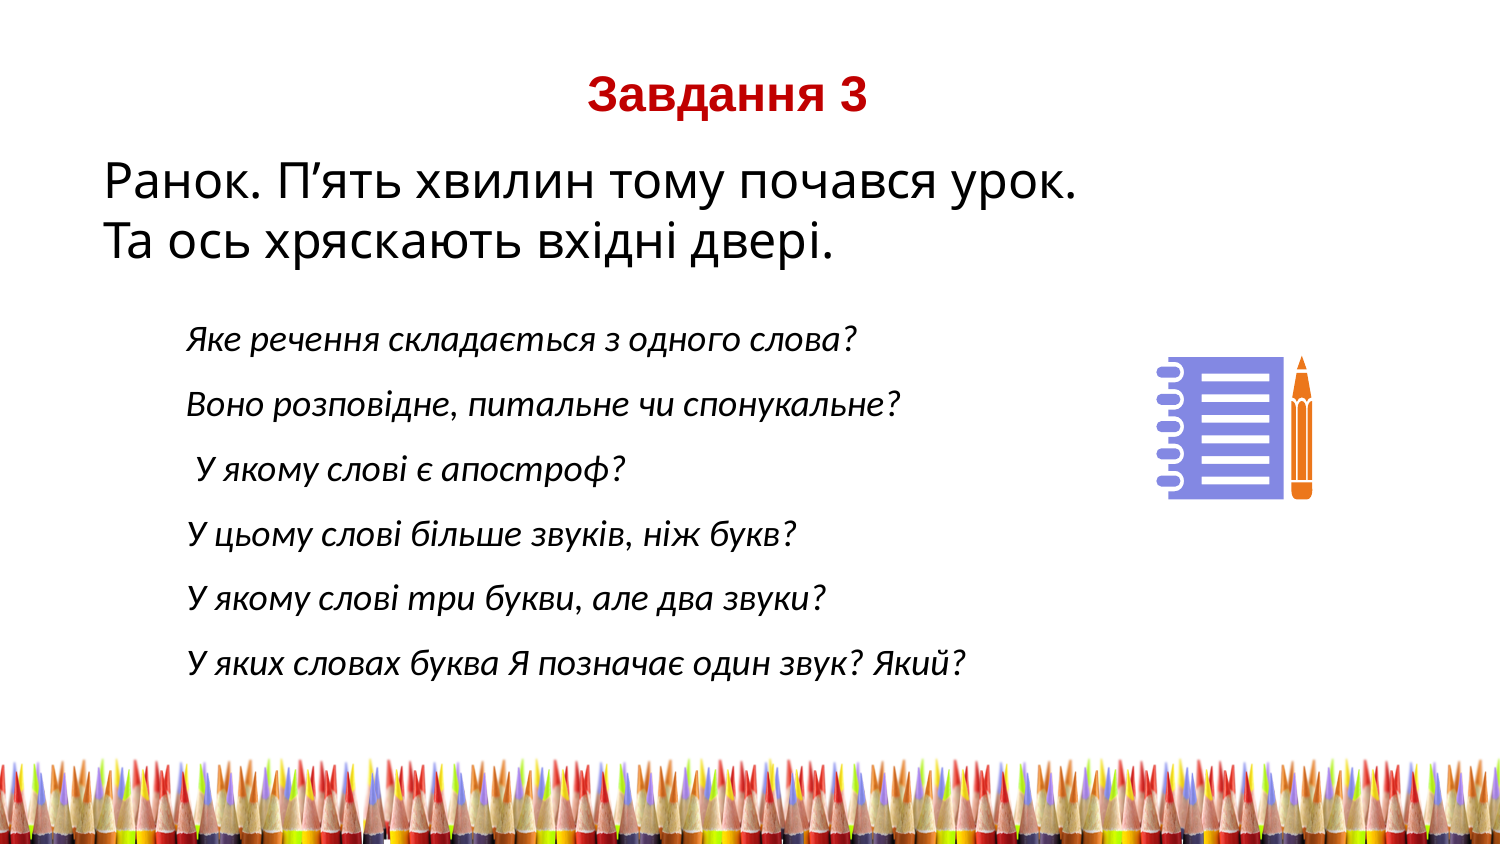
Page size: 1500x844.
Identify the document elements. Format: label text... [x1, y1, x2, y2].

text_box Яке речення складається з одного слова? Воно розповідне, питальне чи спонукальне? У якому слові є апостроф? У цьому слові більше звуків, ніж букв? У якому слові три букви, але два звуки? У яких словах буква Я позначає один звук? Який? [171, 303, 1223, 691]
text_box Ранок. П’ять хвилин тому почався урок. Та ось хряскають вхідні двері. [88, 140, 1376, 276]
text_box Завдання 3 [572, 54, 1022, 129]
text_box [1156, 355, 1313, 500]
picture [0, 756, 1500, 844]
